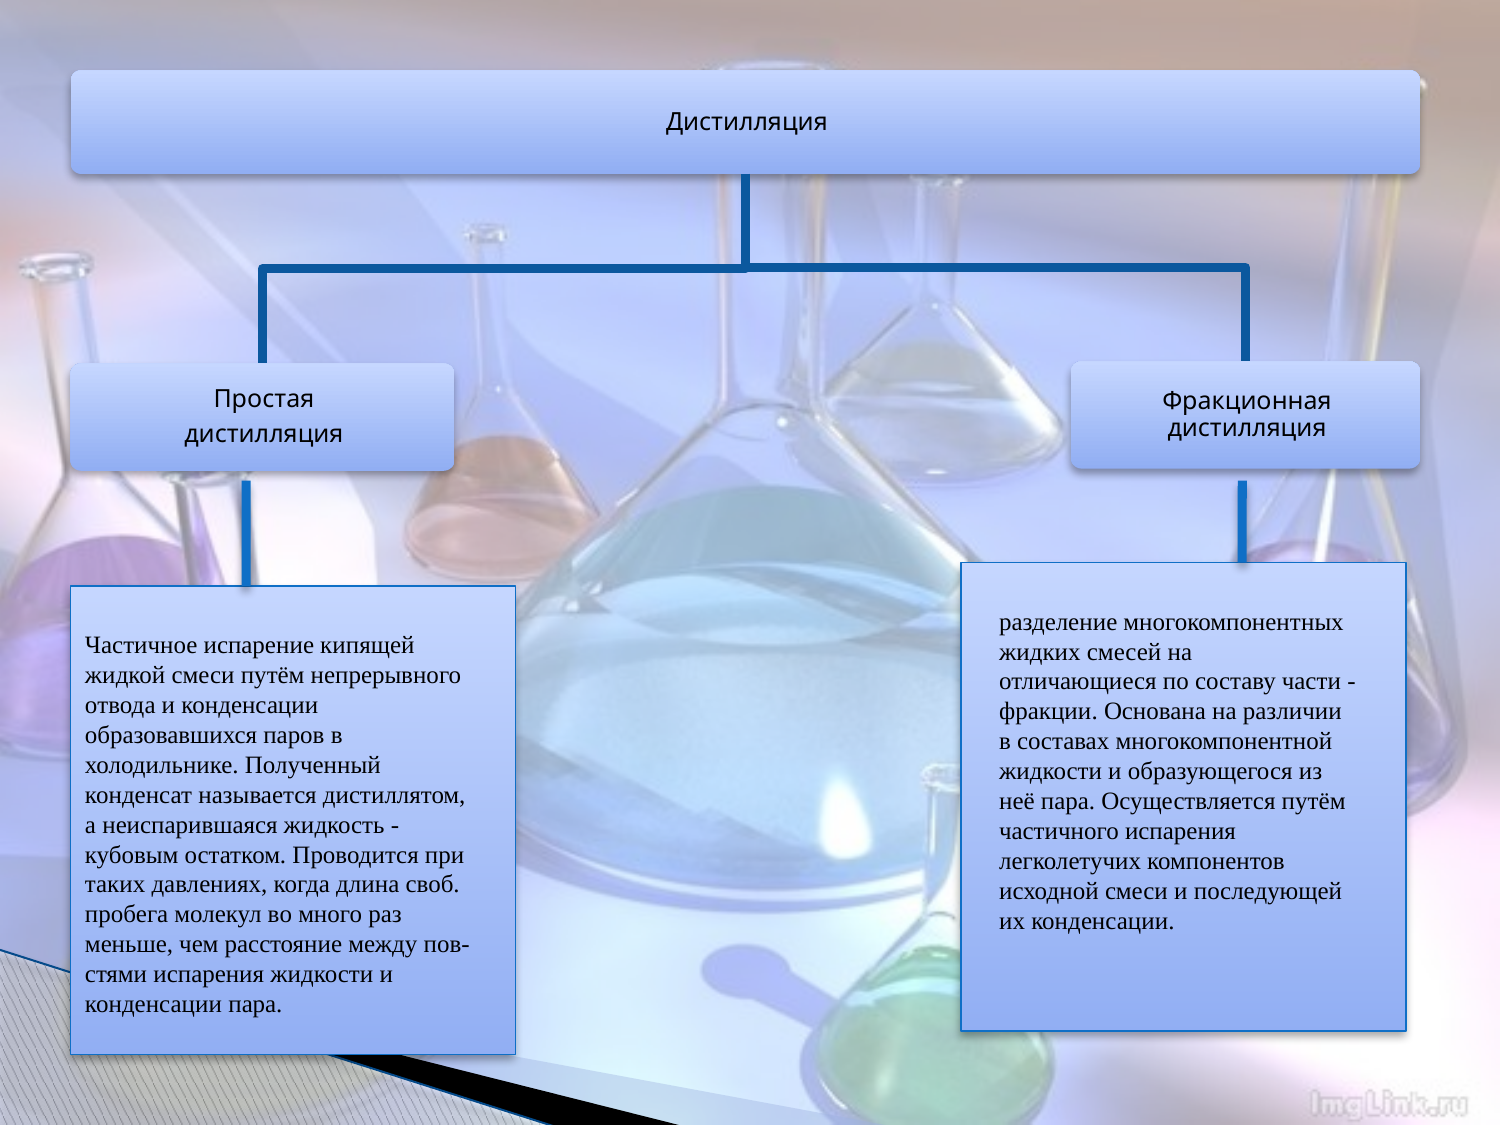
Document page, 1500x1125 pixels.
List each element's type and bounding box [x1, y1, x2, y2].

list [70, 70, 1421, 1079]
